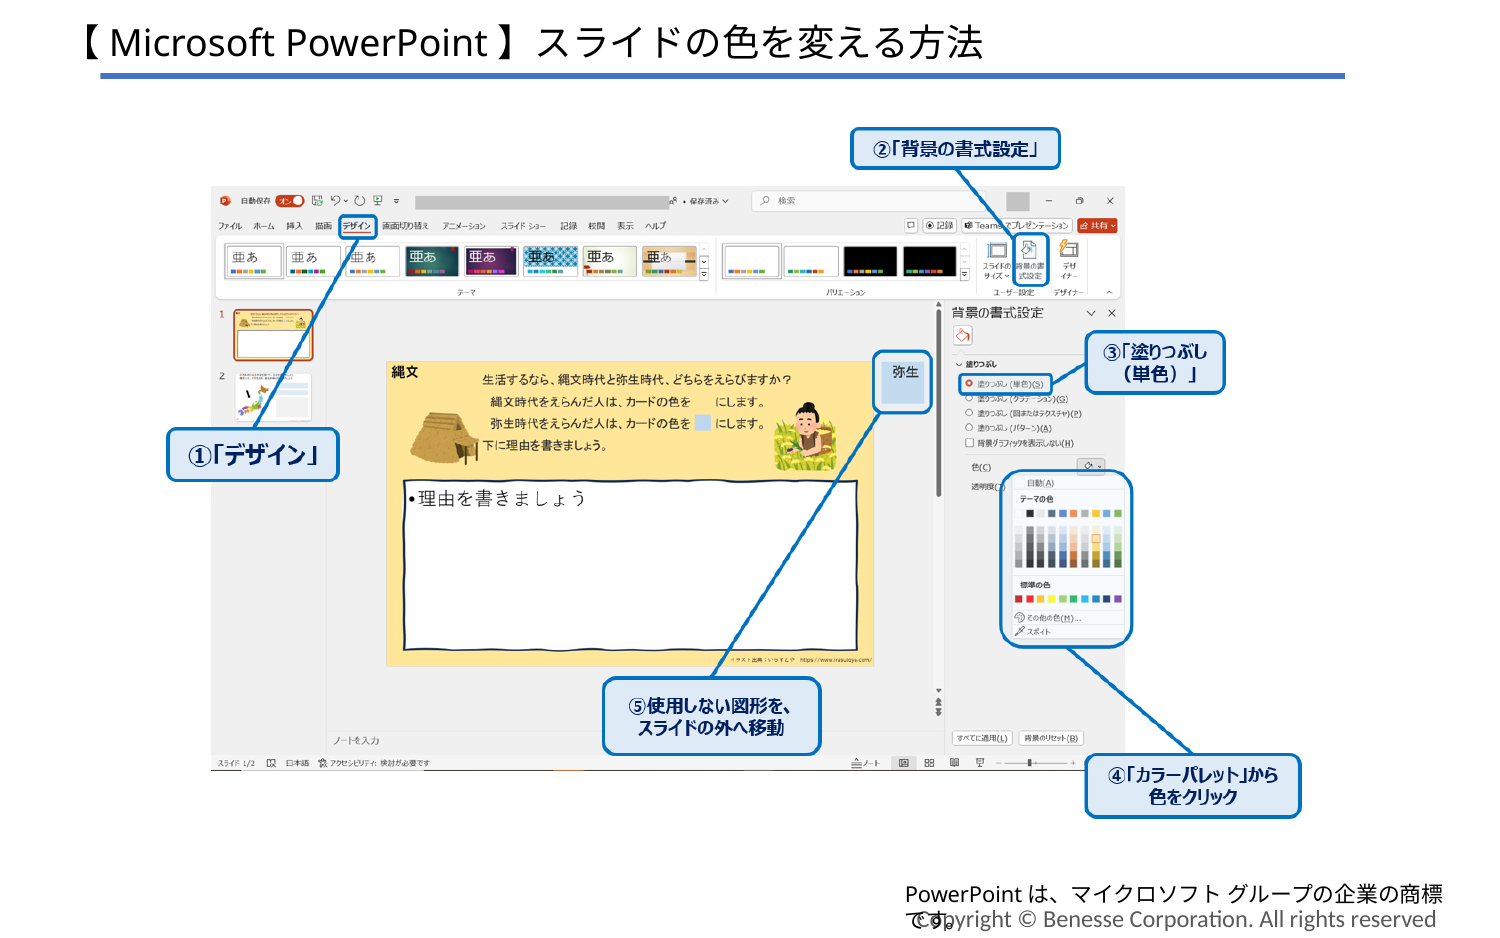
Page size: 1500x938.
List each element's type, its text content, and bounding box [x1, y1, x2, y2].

text_box 【Microsoft PowerPoint】スライドの色を変える方法 [47, 11, 999, 72]
picture [138, 114, 1337, 846]
text_box PowerPointは、マイクロソフト グループの企業の商標です。 [889, 872, 1470, 938]
